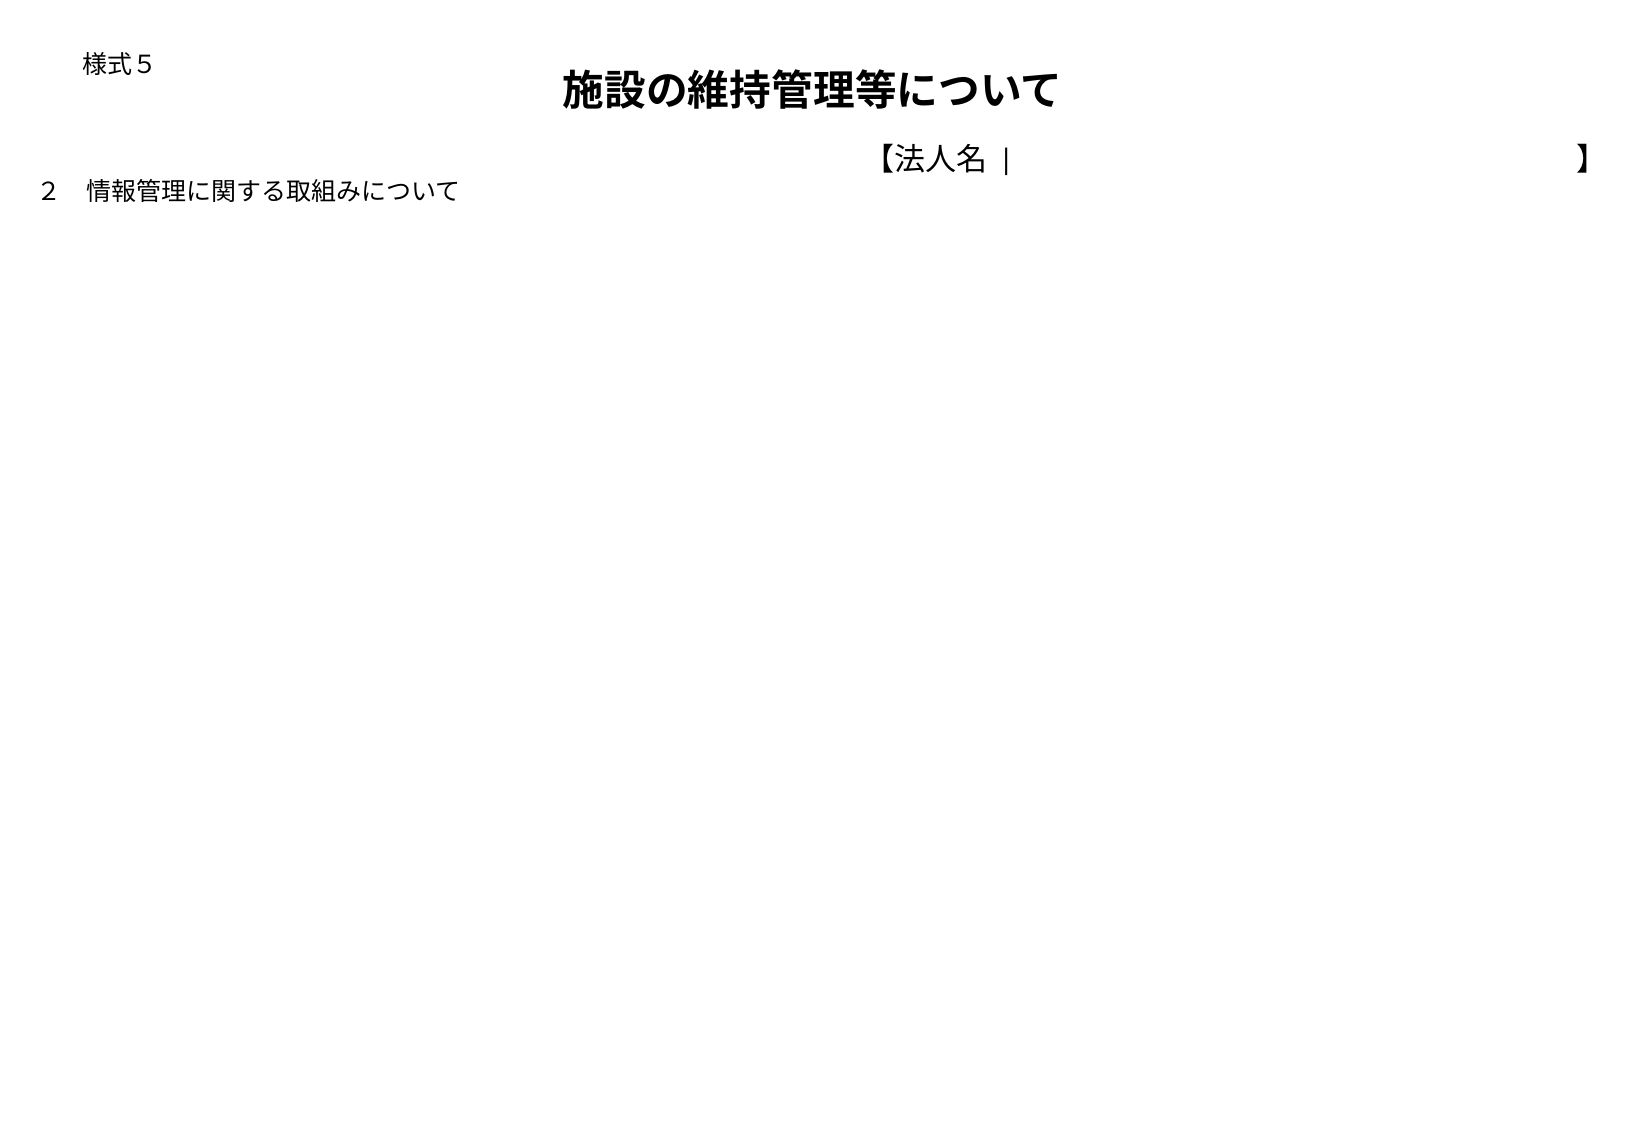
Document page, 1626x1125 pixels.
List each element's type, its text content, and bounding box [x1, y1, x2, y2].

subtitle 施設の維持管理等について [449, 61, 1176, 131]
title 様式５ [39, 37, 201, 87]
text_box 【法人名 | 】 [848, 136, 1625, 206]
text_box ２ 情報管理に関する取組みについて [21, 171, 634, 241]
